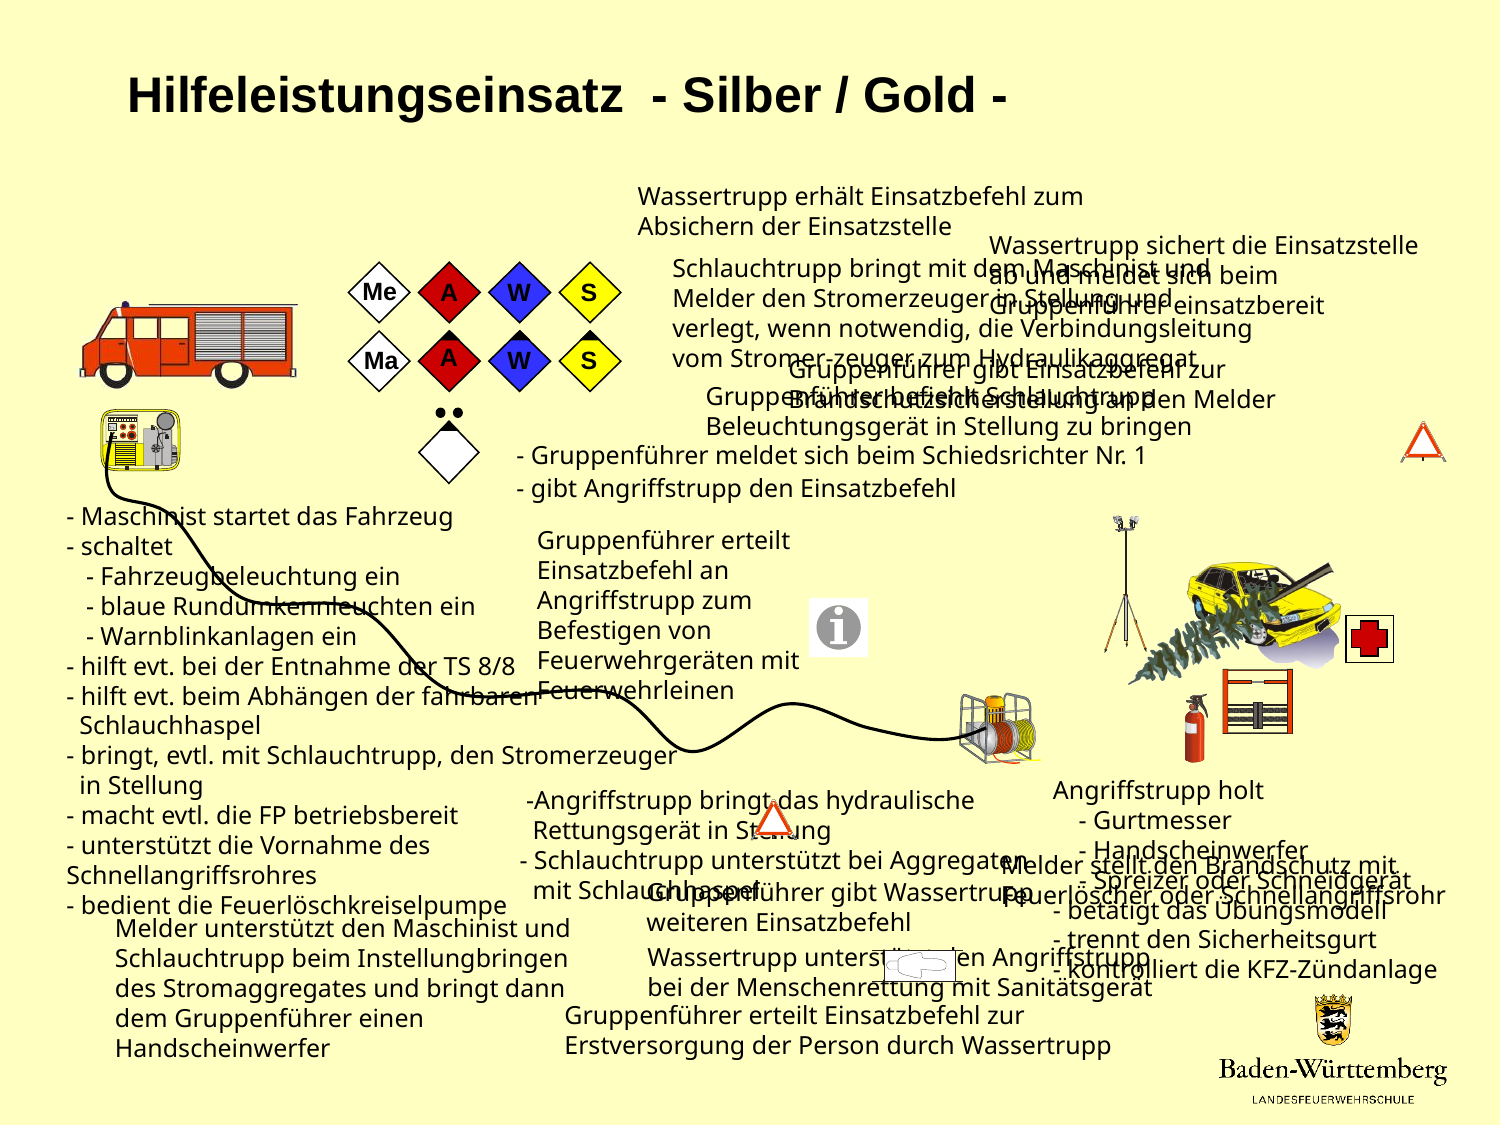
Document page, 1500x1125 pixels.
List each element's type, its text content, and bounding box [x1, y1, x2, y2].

text_box Gruppenführer befiehlt Schlauchtrupp Beleuchtungsgerät in Stellung zu bringen [690, 373, 1247, 448]
text_box -Angriffstrupp bringt das hydraulische Rettungsgerät in Stellung - Schlauchtrupp unterstützt bei Aggregaten mit Schlauchhaspel [504, 777, 1038, 912]
text_box - Maschinist startet das Fahrzeug - schaltet - Fahrzeugbeleuchtung ein - blaue Rundumkennleuchten ein - Warnblinkanlagen ein - hilft evt. bei der Entnahme der TS 8/8 - hilft evt. beim Abhängen der fahrbaren Schlauchhaspel - bringt, evtl. mit Schlauchtrupp, den Stromerzeuger in Stellung - macht evtl. die FP betriebsbereit - unterstützt die Vornahme des Schnellangriffsrohres - bedient die Feuerlöschkreiselpumpe [51, 492, 703, 927]
text_box Gruppenführer gibt Wassertrupp weiteren Einsatzbefehl [631, 869, 1093, 945]
picture [1219, 992, 1447, 1106]
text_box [559, 330, 622, 392]
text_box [100, 408, 181, 472]
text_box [749, 798, 798, 841]
text_box Angriffstrupp holt - Gurtmesser - Handscheinwerfer - Spreizer oder Schneidgerät - betätigt das Übungsmodell - trennt den Sicherheitsgurt - kontrolliert die KFZ-Zündanlage [1038, 766, 1476, 992]
text_box Hilfeleistungseinsatz - Silber / Gold - [112, 54, 1152, 130]
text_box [869, 946, 968, 986]
text_box Schlauchtrupp bringt mit dem Maschinist und Melder den Stromerzeuger in Stellung und verlegt, wenn notwendig, die Verbindungsleitung vom Stromer-zeuger zum Hydraulikaggregat [657, 245, 1272, 380]
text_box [1104, 515, 1148, 654]
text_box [1399, 420, 1448, 463]
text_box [559, 261, 622, 323]
text_box Gruppenführer erteilt Einsatzbefehl an Angriffstrupp zum Befestigen von Feuerwehrgeräten mit Feuerwehrleinen [522, 517, 889, 712]
text_box Melder stellt den Brandschutz mit Feuerlöscher oder Schnellangriffsrohr [986, 841, 1471, 917]
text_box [488, 261, 551, 323]
text_box [640, 712, 765, 752]
text_box - Gruppenführer meldet sich beim Schiedsrichter Nr. 1 - gibt Angriffstrupp den Einsatzbefehl [501, 432, 1187, 510]
text_box Wassertrupp erhält Einsatzbefehl zum Absichern der Einsatzstelle [622, 173, 1155, 248]
text_box [809, 597, 869, 658]
text_box Melder unterstützt den Maschinist und Schlauchtrupp beim Instellungbringen des Stromaggregates und bringt dann dem Gruppenführer einen Handscheinwerfer [100, 904, 620, 1070]
picture [76, 290, 302, 395]
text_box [488, 330, 551, 392]
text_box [1345, 615, 1394, 663]
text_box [418, 407, 480, 484]
text_box Wassertrupp sichert die Einsatzstelle ab und meldet sich beim Gruppenführer einsatzbereit [974, 222, 1447, 327]
text_box Gruppenführer erteilt Einsatzbefehl zur Erstversorgung der Person durch Wassertrupp [549, 991, 1164, 1067]
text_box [347, 261, 417, 323]
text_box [958, 692, 1042, 765]
text_box [827, 695, 953, 740]
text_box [418, 261, 481, 392]
text_box [107, 457, 522, 697]
text_box Wassertrupp unterstützt den Angriffstrupp bei der Menschenrettung mit Sanitätsgerät [632, 934, 1188, 1009]
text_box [1222, 668, 1294, 735]
text_box Gruppenführer gibt Einsatzbefehl zur Brandschutzsicherstellung an den Melder [773, 346, 1329, 421]
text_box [1184, 692, 1209, 764]
picture [1127, 562, 1341, 685]
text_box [348, 330, 413, 392]
